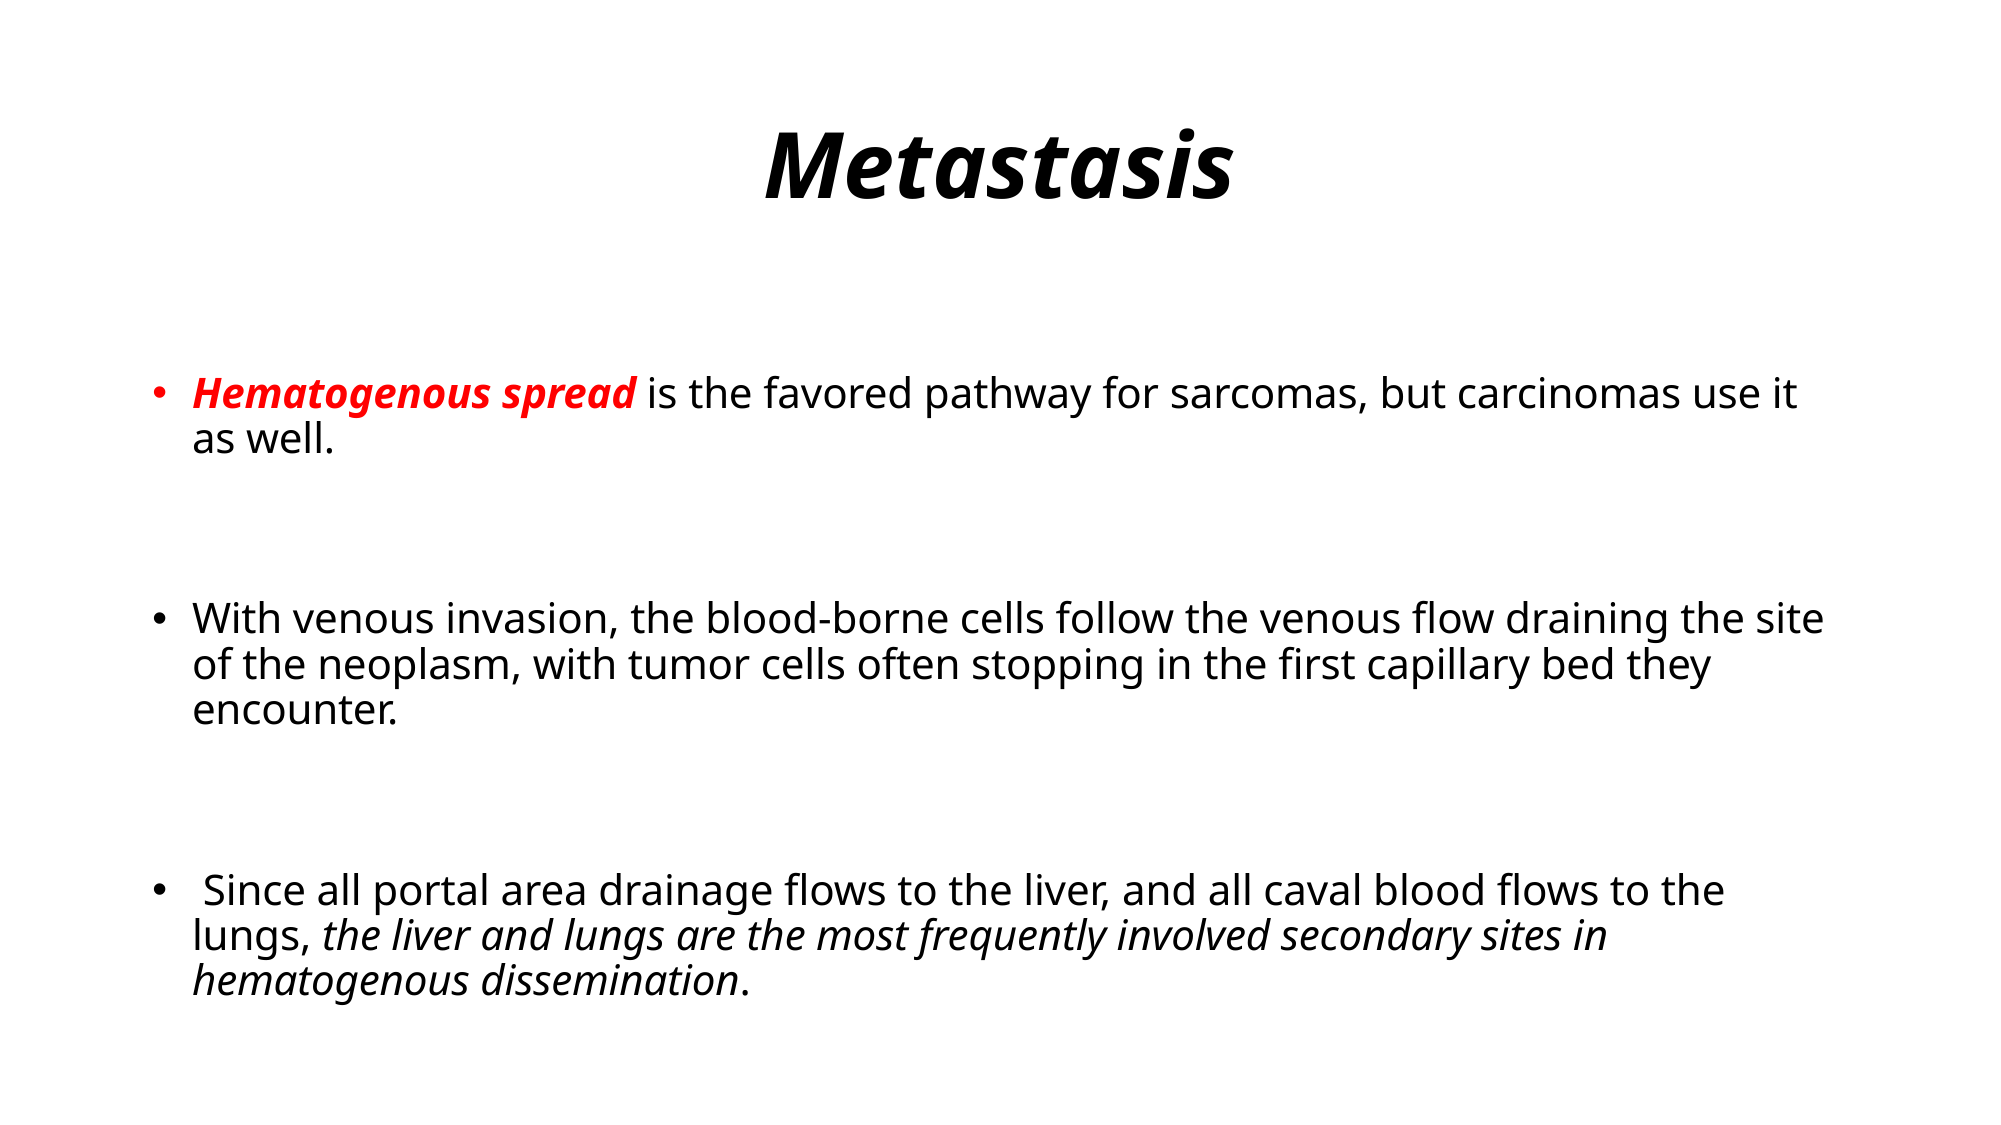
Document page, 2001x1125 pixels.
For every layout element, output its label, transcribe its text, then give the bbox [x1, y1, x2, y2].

title Metastasis [137, 59, 1863, 278]
list Hematogenous spread is the favored pathway for sarcomas, but carcinomas use it as well. With venous invasion, the blood-borne cells follow the venous flow draining the site of the neoplasm, with tumor cells often stopping in the first capillary bed they encounter. Since all portal area drainage flows to the liver, and all caval blood flows to the lungs, the liver and lungs are the most frequently involved secondary sites in hematogenous dissemination. [137, 299, 1863, 1014]
